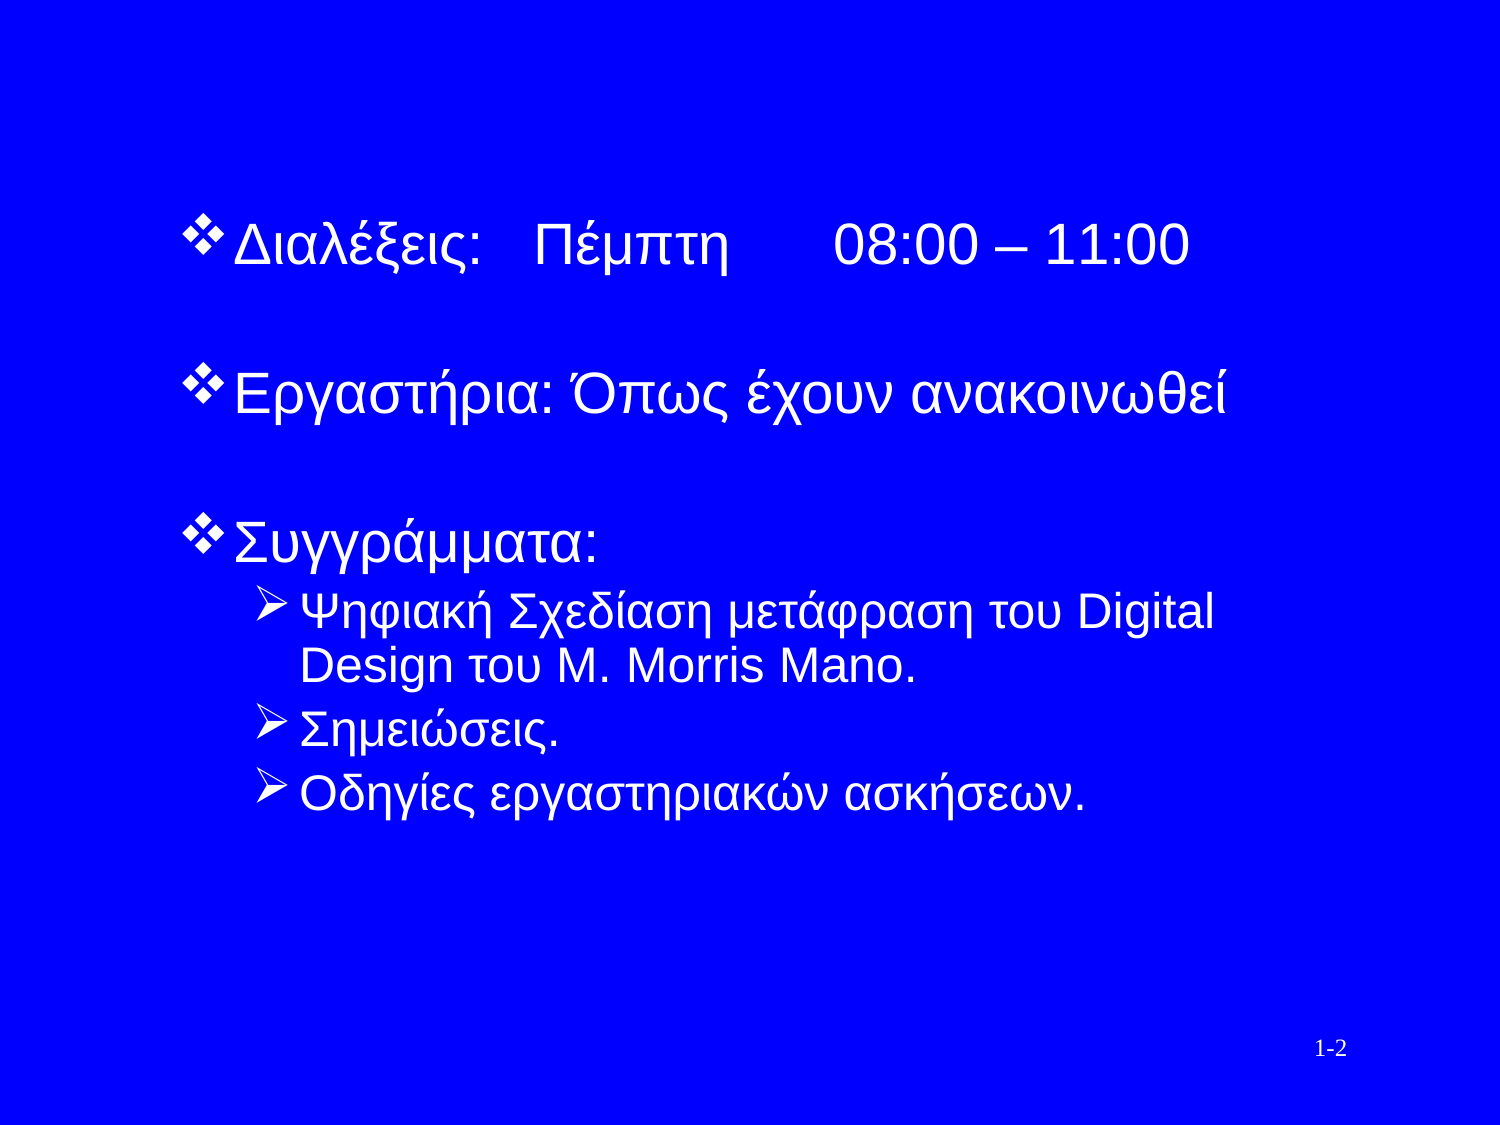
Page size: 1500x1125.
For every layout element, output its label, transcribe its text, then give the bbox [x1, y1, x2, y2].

list Διαλέξεις: Πέμπτη 08:00 – 11:00 Εργαστήρια: Όπως έχουν ανακοινωθεί Συγγράμματα: Ψηφιακή Σχεδίαση μετάφραση του Digital Design του M. Morris Mano. Σημειώσεις. Οδηγίες εργαστηριακών ασκήσεων. [162, 124, 1338, 976]
